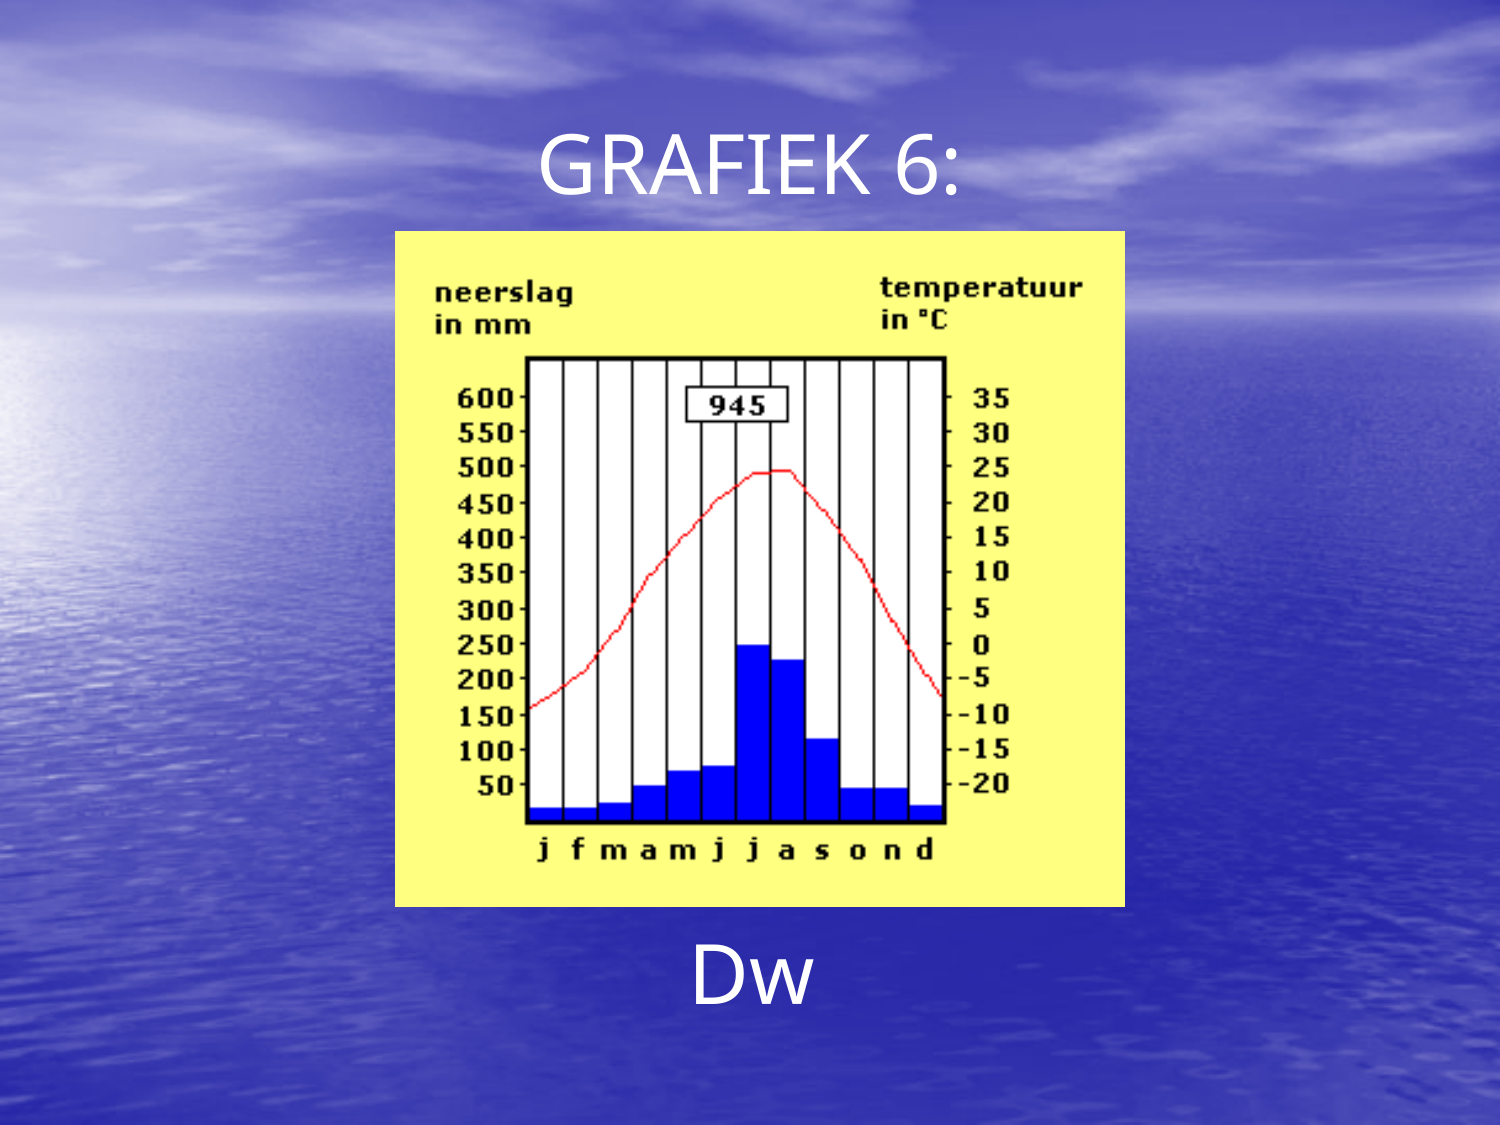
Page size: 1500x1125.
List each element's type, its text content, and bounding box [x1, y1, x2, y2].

text_box Dw [76, 857, 1427, 1085]
title GRAFIEK 6: [74, 47, 1426, 276]
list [395, 231, 1125, 907]
